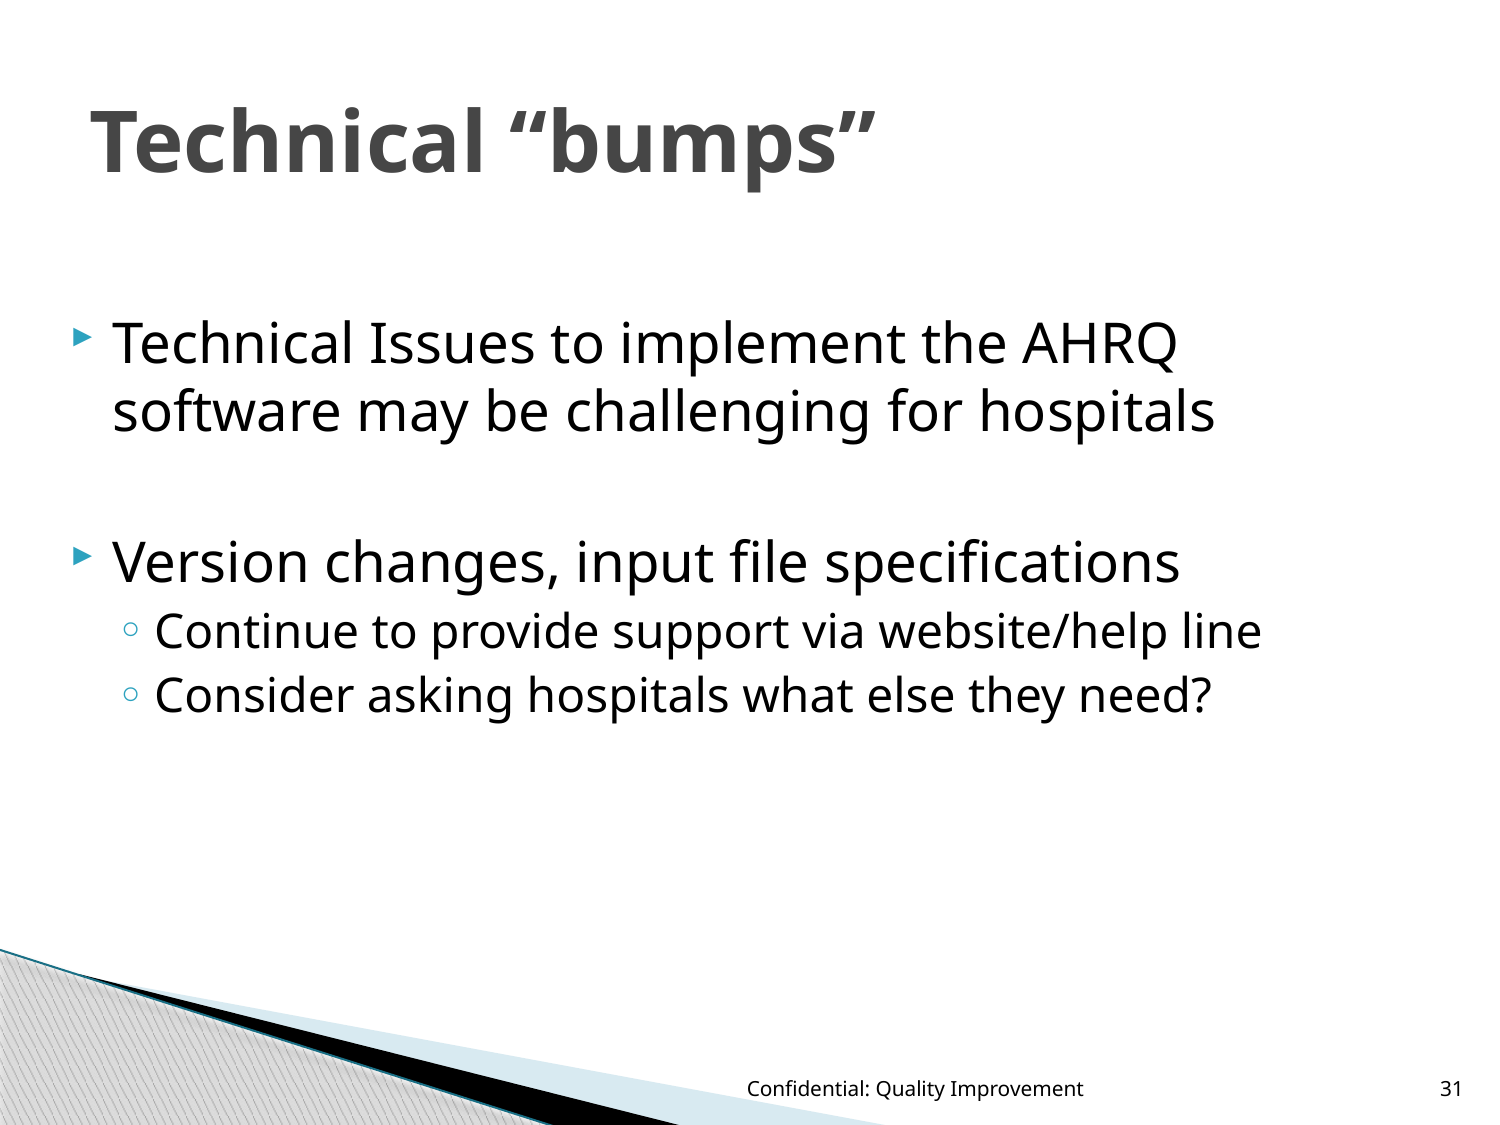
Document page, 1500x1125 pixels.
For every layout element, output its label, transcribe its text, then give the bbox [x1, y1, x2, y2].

title Technical “bumps” [75, 45, 1425, 233]
list Technical Issues to implement the AHRQ software may be challenging for hospitals Version changes, input file specifications Continue to provide support via website/help line Consider asking hospitals what else they need? [37, 299, 1438, 1088]
footer Confidential: Quality Improvement [718, 1051, 1105, 1112]
slide_number 31 [1418, 1051, 1479, 1112]
